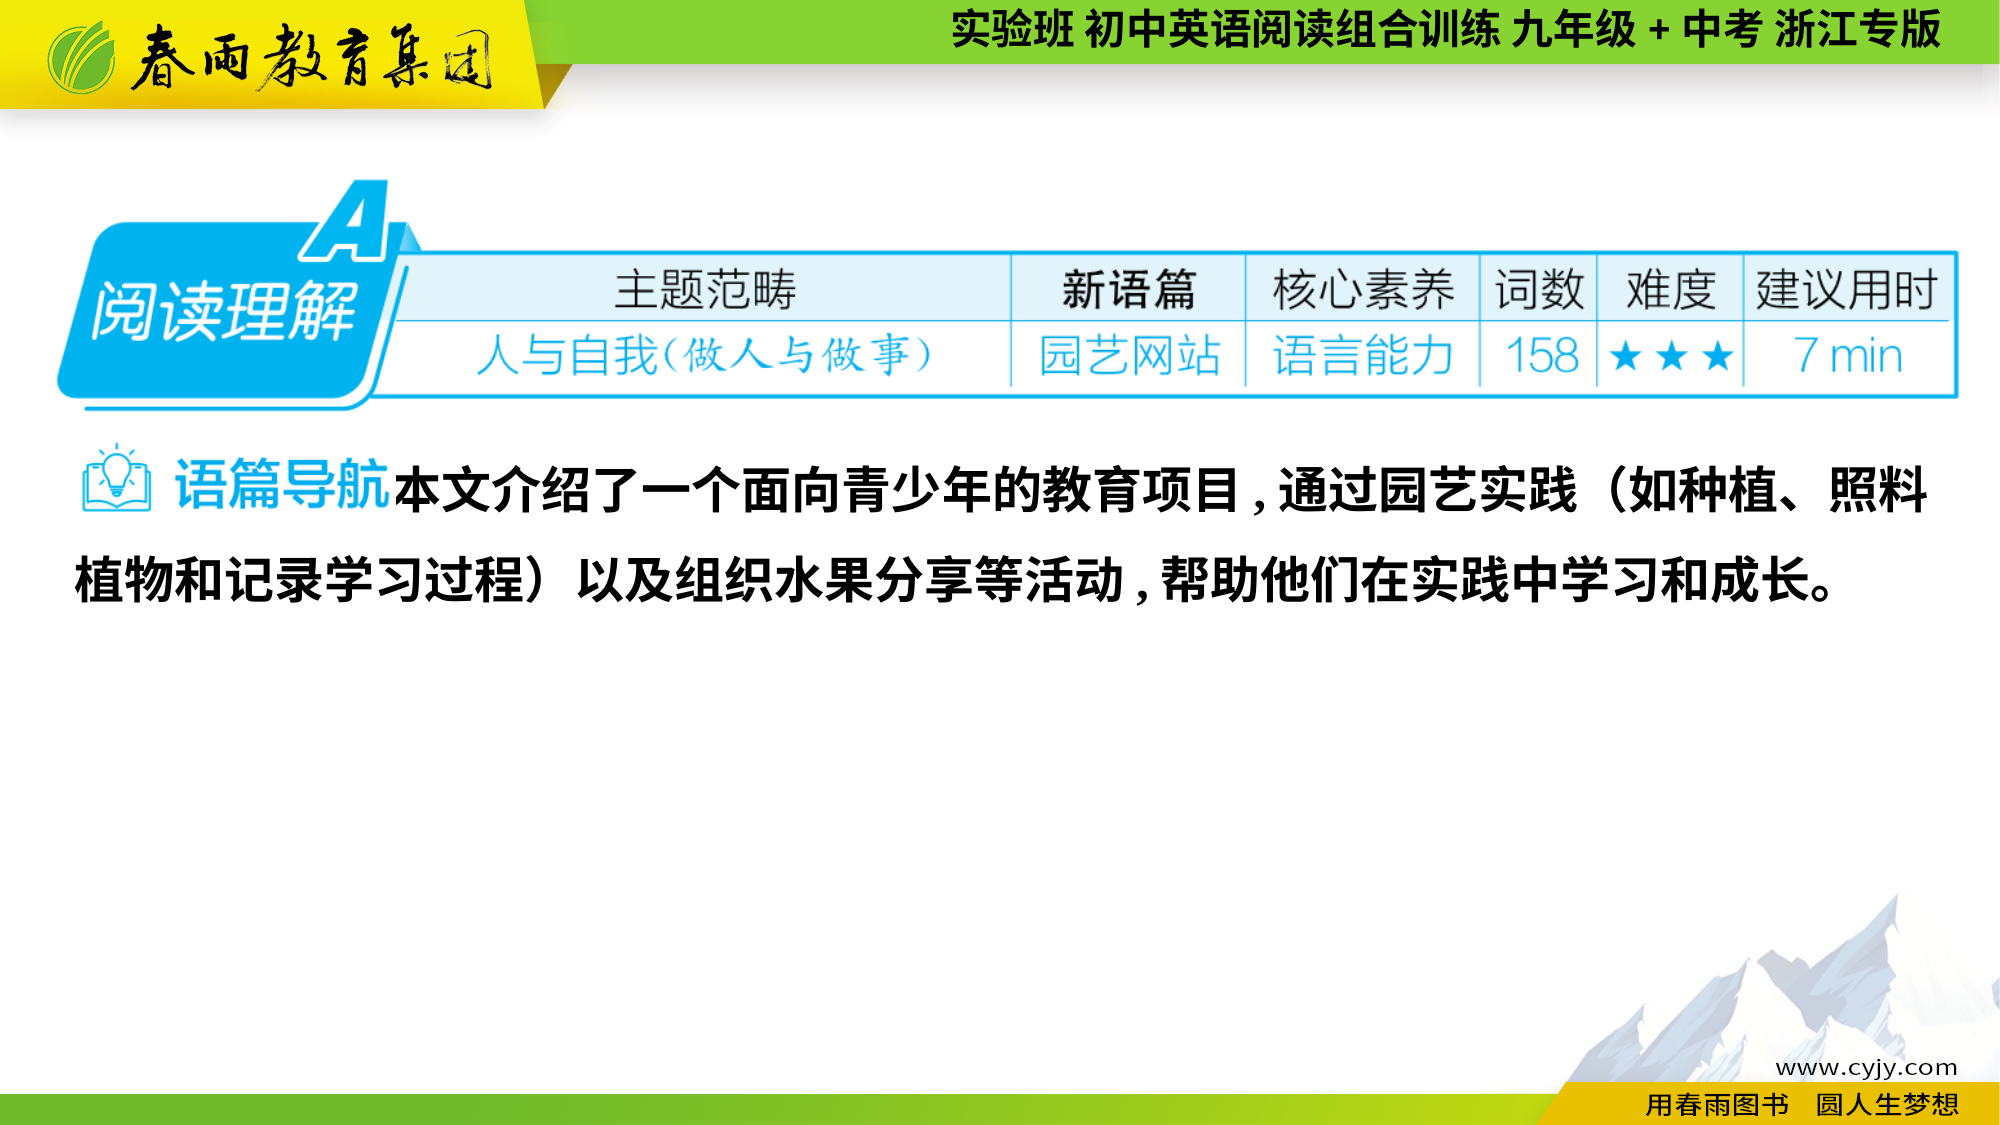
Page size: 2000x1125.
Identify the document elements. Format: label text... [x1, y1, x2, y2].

picture [0, 0, 2000, 1125]
list 本文介绍了一个面向青少年的教育项目,通过园艺实践（如种植、照料植物和记录学习过程）以及组织水果分享等活动,帮助他们在实践中学习和成长。 [59, 433, 1944, 618]
